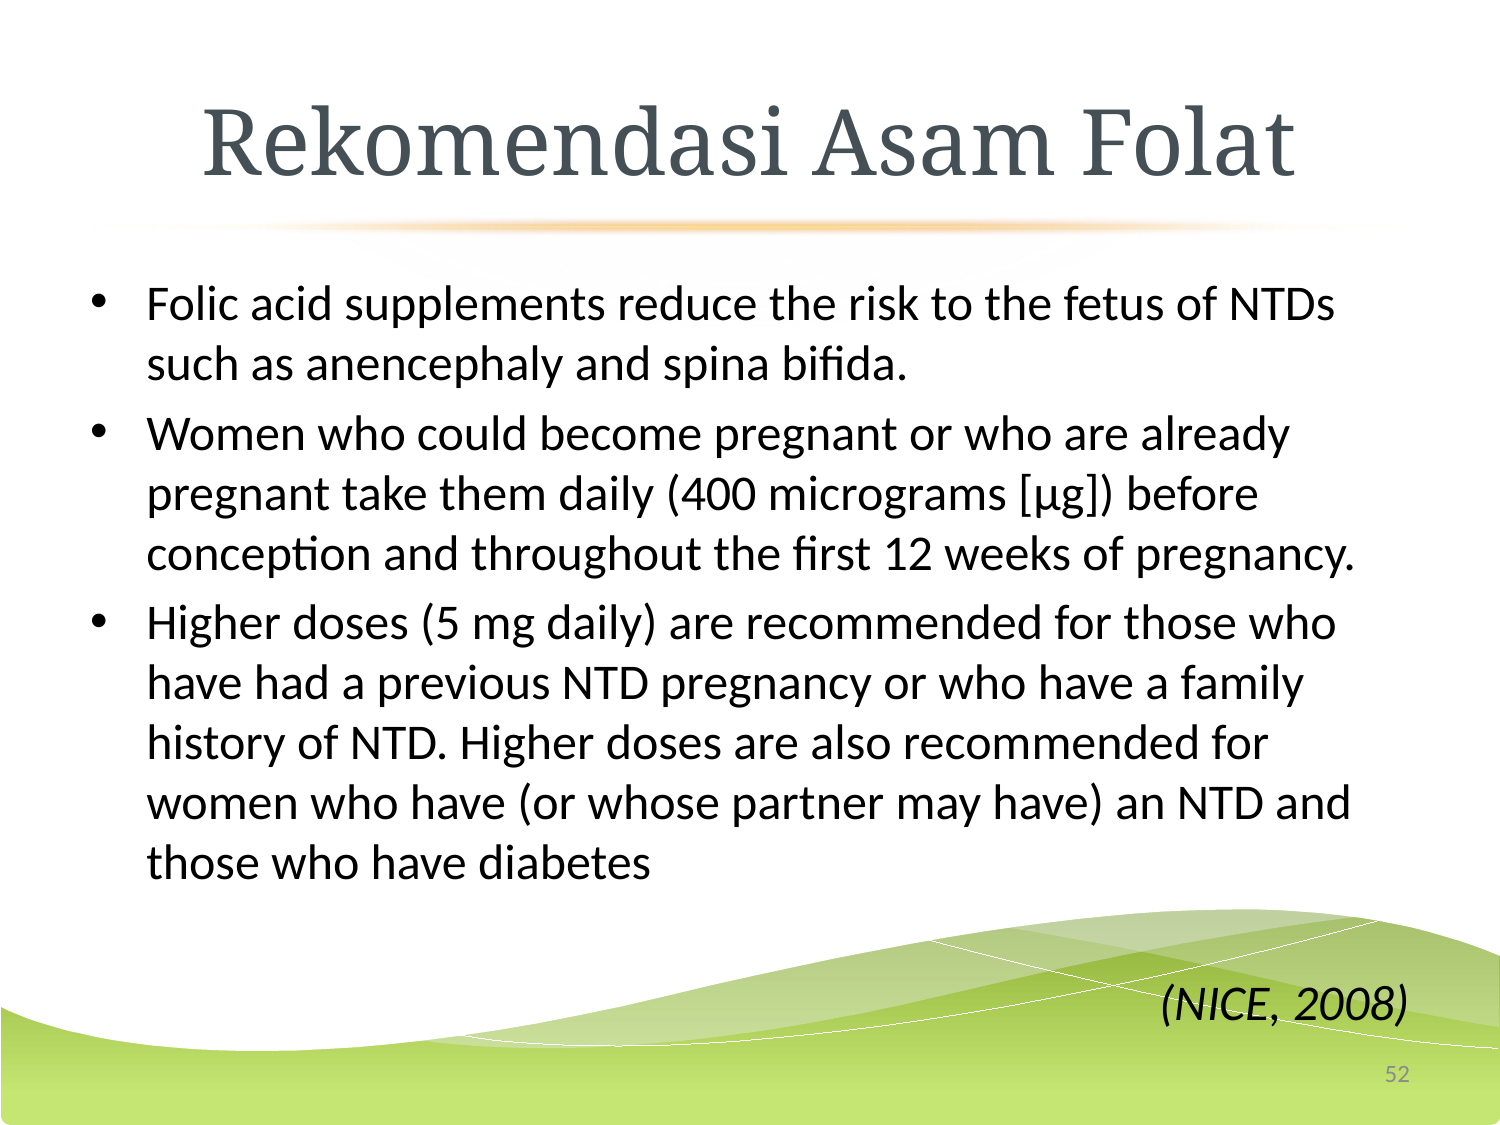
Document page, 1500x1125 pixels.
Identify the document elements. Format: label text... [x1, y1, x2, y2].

list Folic acid supplements reduce the risk to the fetus of NTDs such as anencephaly and spina bifida. Women who could become pregnant or who are already pregnant take them daily (400 micrograms [μg]) before conception and throughout the first 12 weeks of pregnancy. Higher doses (5 mg daily) are recommended for those who have had a previous NTD pregnancy or who have a family history of NTD. Higher doses are also recommended for women who have (or whose partner may have) an NTD and those who have diabetes (NICE, 2008) [75, 262, 1425, 1005]
picture [0, 87, 1500, 829]
title Rekomendasi Asam Folat [75, 45, 1425, 233]
picture [0, 1007, 6, 1125]
slide_number 52 [1074, 1042, 1425, 1103]
